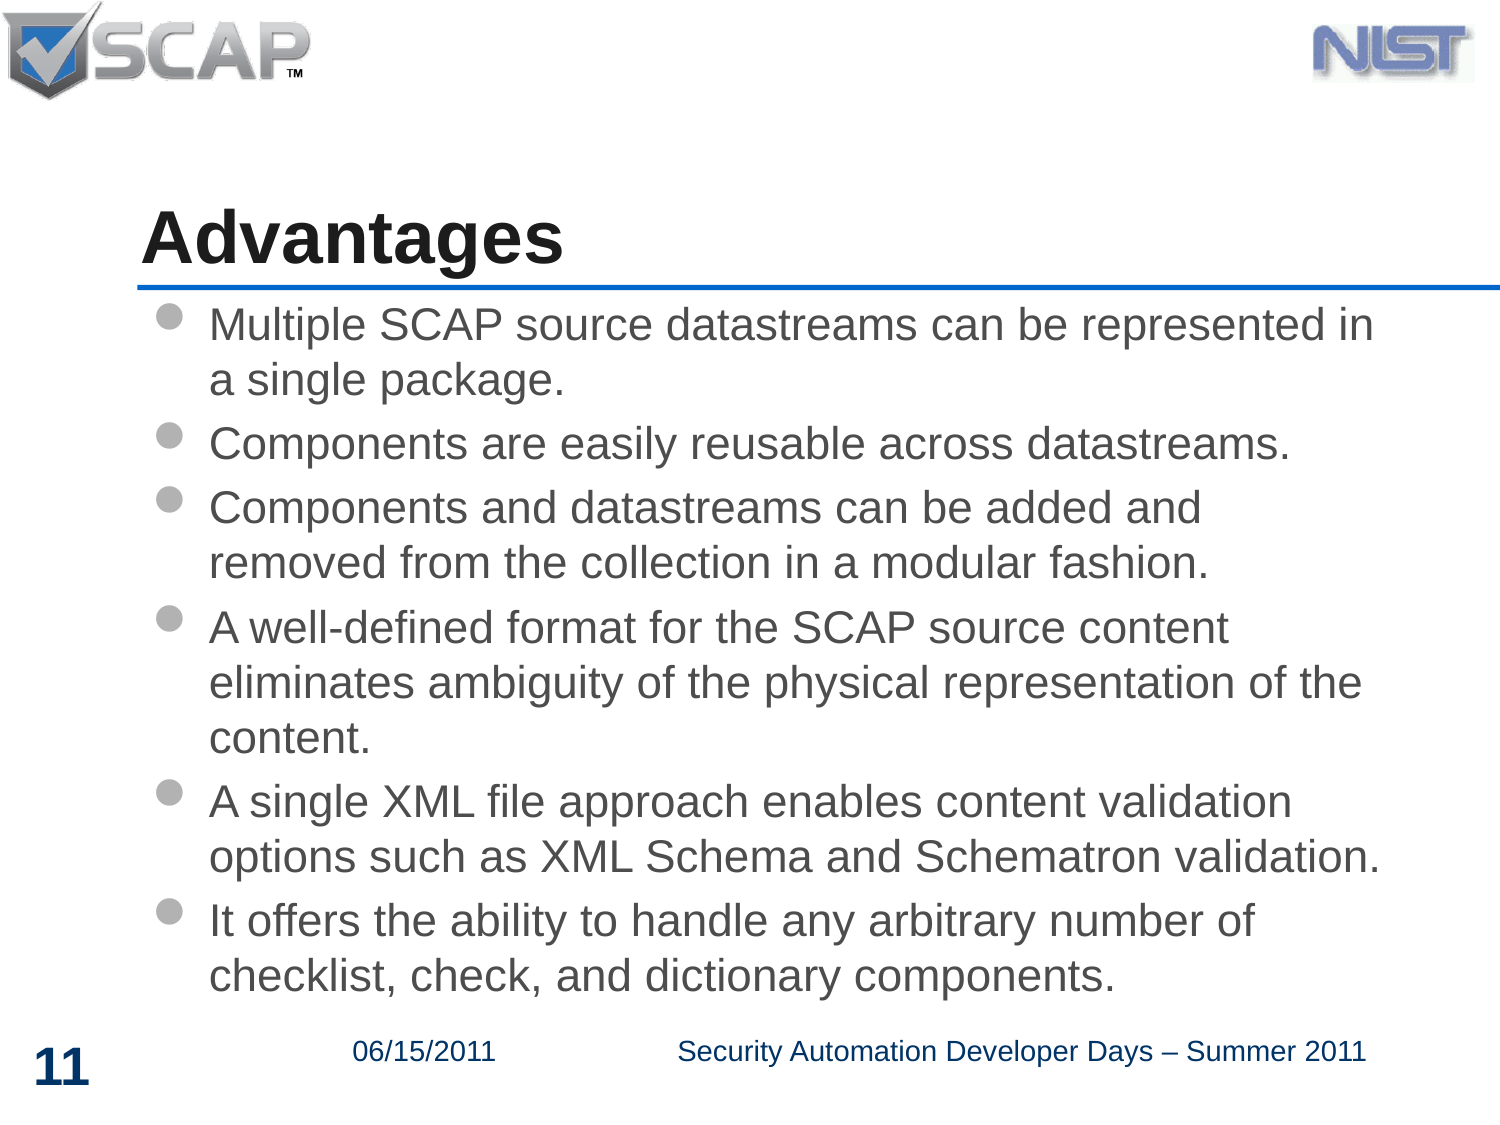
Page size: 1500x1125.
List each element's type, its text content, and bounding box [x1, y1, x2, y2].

picture [1312, 24, 1475, 83]
picture [0, 0, 313, 103]
slide_number 11 [13, 1023, 111, 1105]
title Advantages [124, 99, 1426, 288]
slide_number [337, 1025, 662, 1103]
list Multiple SCAP source datastreams can be represented in a single package. Components are easily reusable across datastreams. Components and datastreams can be added and removed from the collection in a modular fashion. A well-defined format for the SCAP source content eliminates ambiguity of the physical representation of the content. A single XML file approach enables content validation options such as XML Schema and Schematron validation. It offers the ability to handle any arbitrary number of checklist, check, and dictionary components. [137, 287, 1400, 1026]
footer Security Automation Developer Days – Summer 2011 [662, 1025, 1426, 1103]
